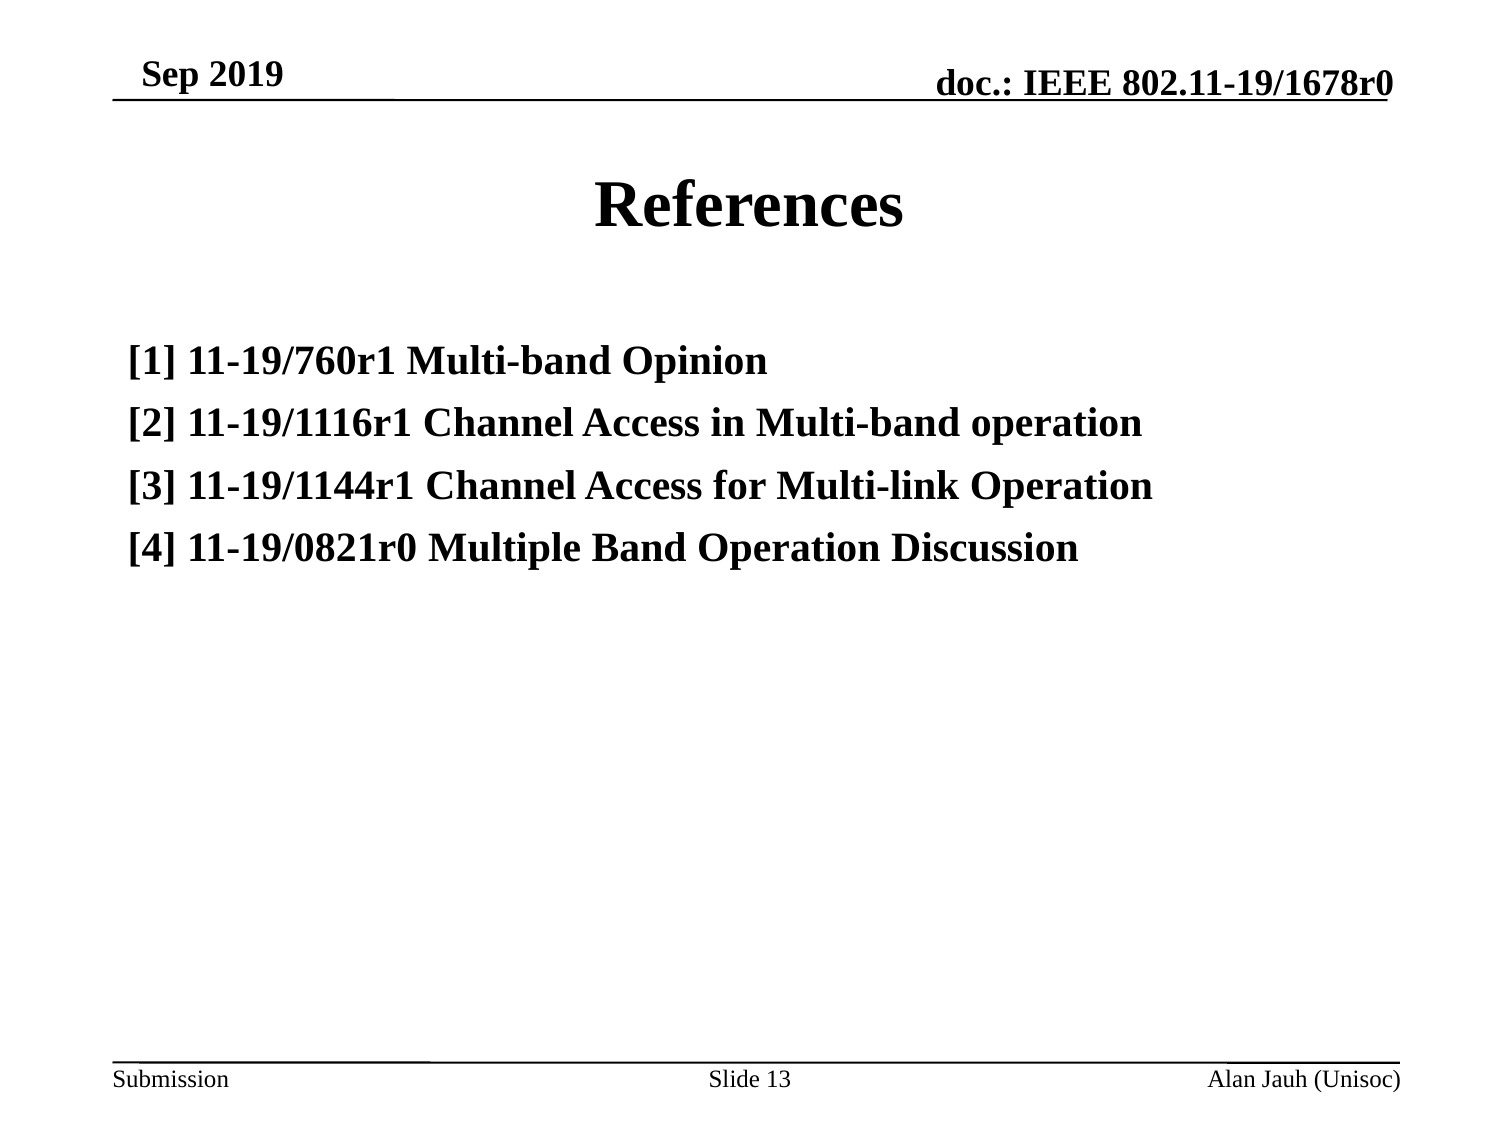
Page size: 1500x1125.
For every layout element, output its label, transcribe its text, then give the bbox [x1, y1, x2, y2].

footer Alan Jauh (Unisoc) [878, 1061, 1402, 1093]
list [1] 11-19/760r1 Multi-band Opinion [2] 11-19/1116r1 Channel Access in Multi-band operation [3] 11-19/1144r1 Channel Access for Multi-link Operation [4] 11-19/0821r0 Multiple Band Operation Discussion [112, 324, 1388, 1000]
title References [112, 112, 1388, 288]
slide_number Slide 13 [684, 1061, 816, 1123]
